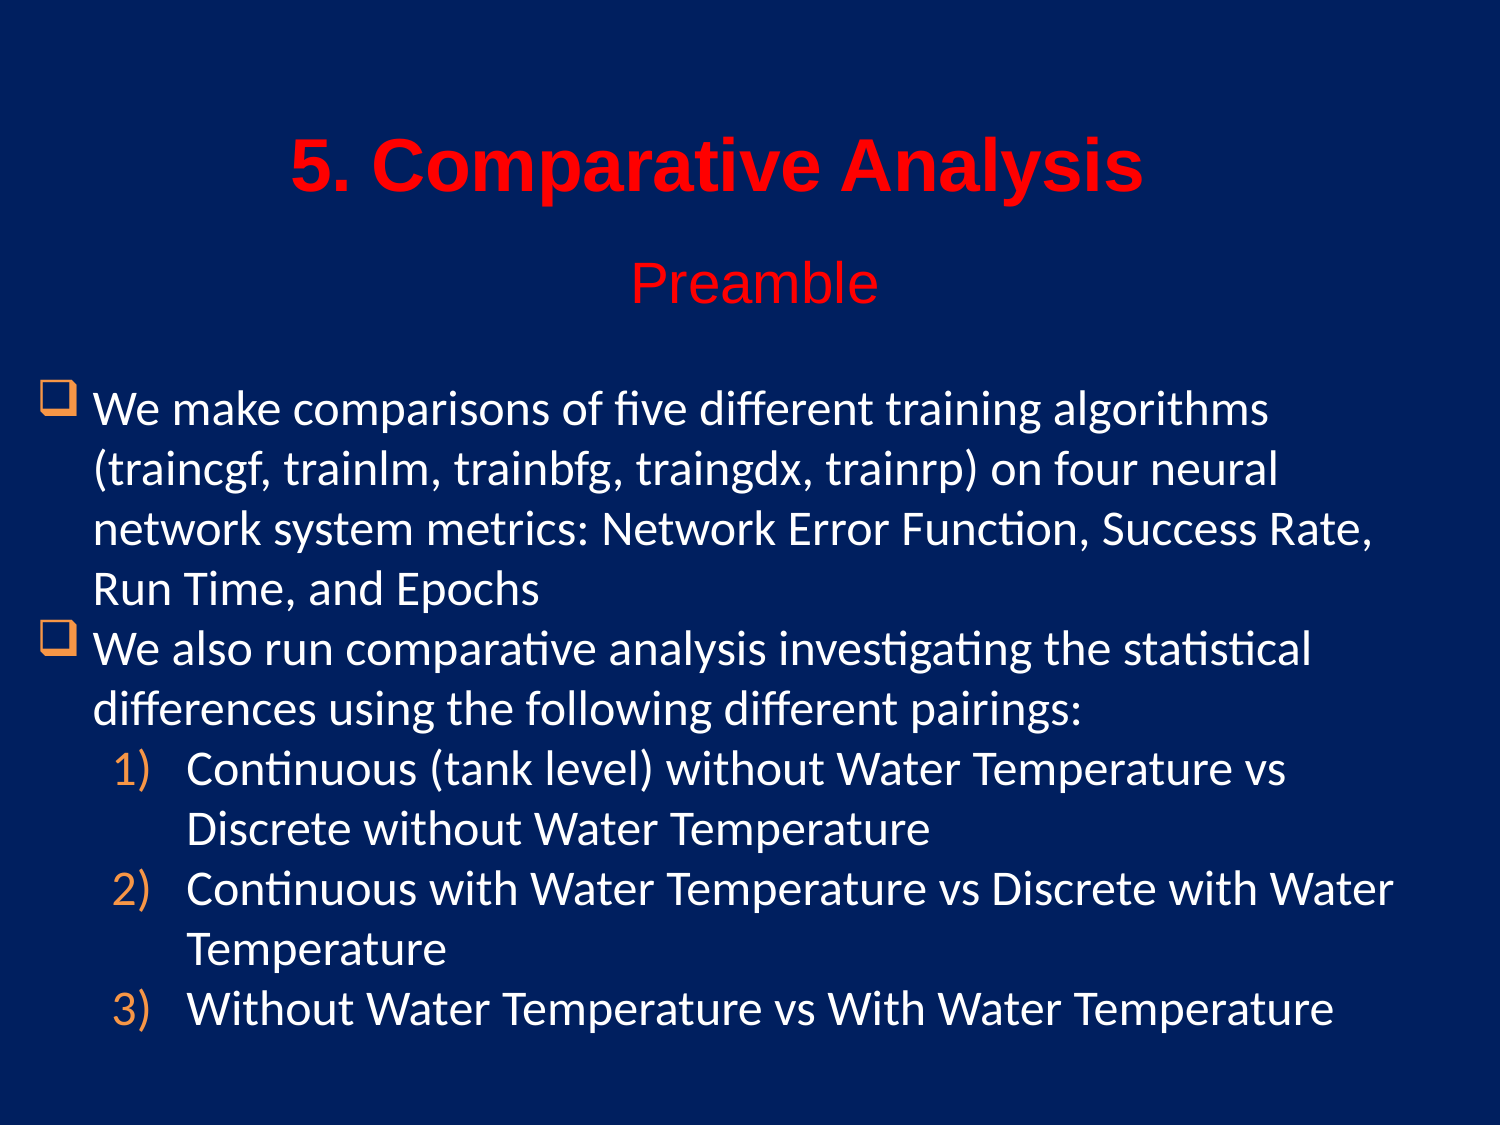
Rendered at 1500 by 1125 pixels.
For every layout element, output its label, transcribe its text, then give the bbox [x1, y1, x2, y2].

text_box We make comparisons of five different training algorithms (traincgf, trainlm, trainbfg, traingdx, trainrp) on four neural network system metrics: Network Error Function, Success Rate, Run Time, and Epochs We also run comparative analysis investigating the statistical differences using the following different pairings: Continuous (tank level) without Water Temperature vs Discrete without Water Temperature Continuous with Water Temperature vs Discrete with Water Temperature Without Water Temperature vs With Water Temperature [36, 374, 1449, 1036]
text_box 5. Comparative Analysis [70, 116, 1363, 207]
text_box Preamble [615, 237, 895, 323]
